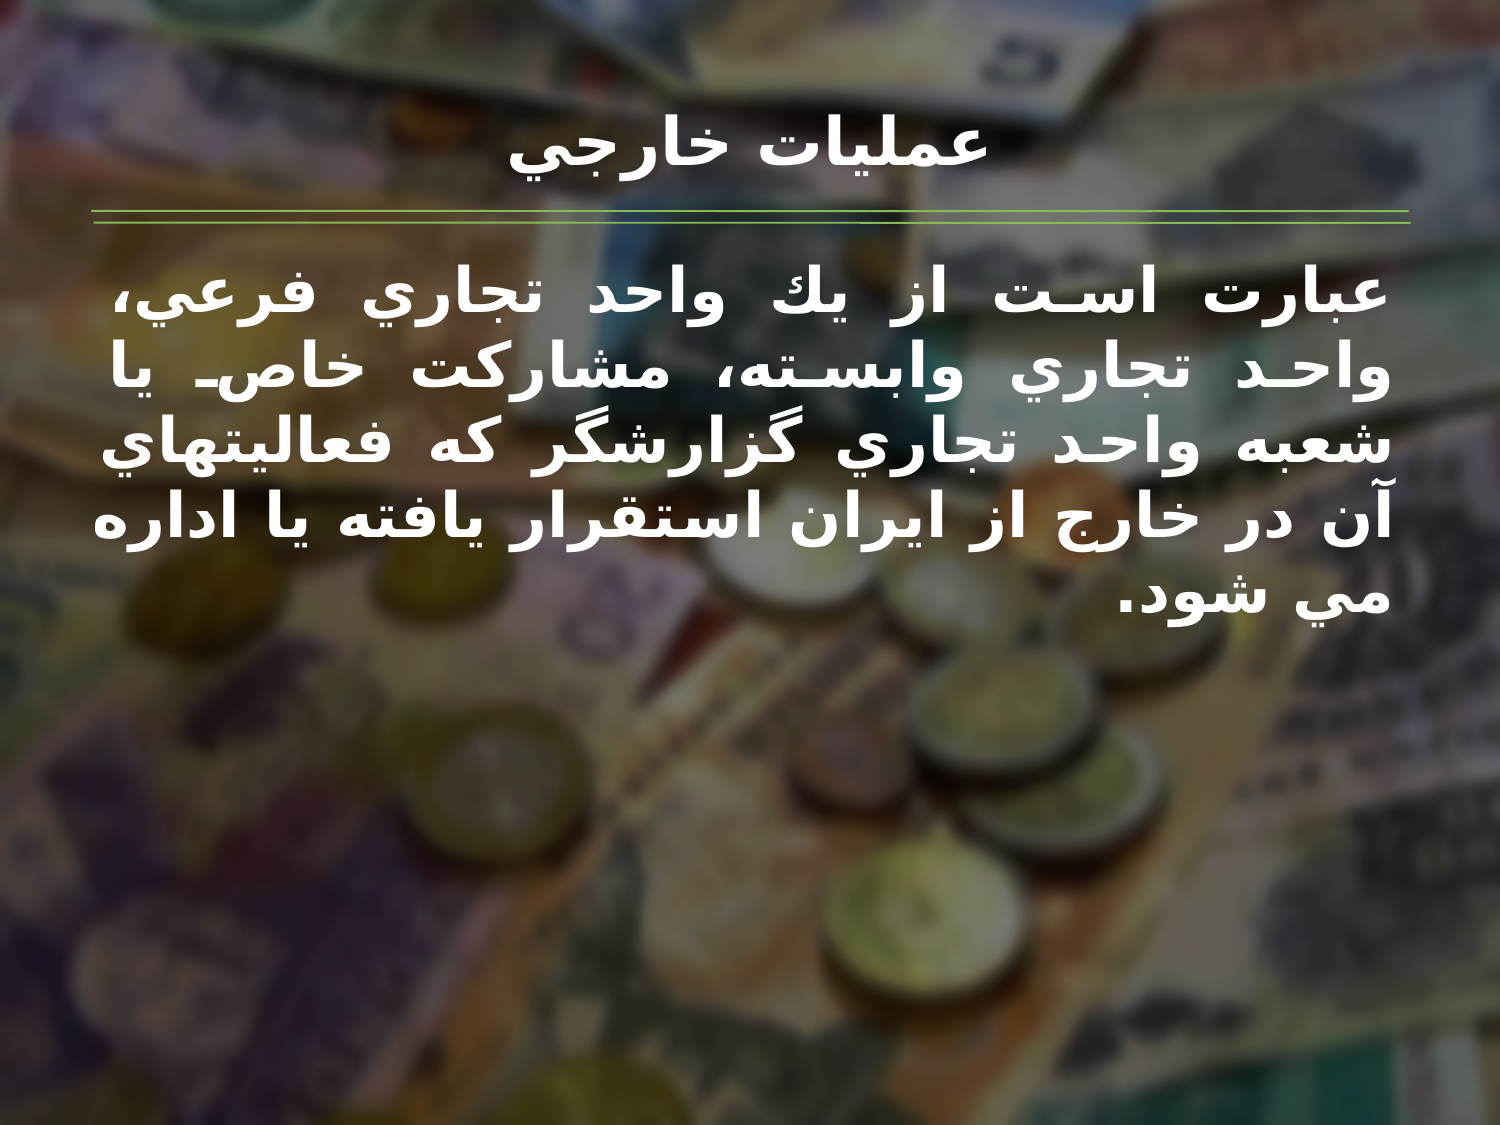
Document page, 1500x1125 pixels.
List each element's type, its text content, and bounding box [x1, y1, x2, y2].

title عمليات‌ خارجي [75, 45, 1425, 233]
picture [0, 0, 1500, 1125]
list عبارت‌ است‌ از يك‌ واحد تجاري‌ فرعي‌، واحد تجاري‌ وابسته‌، مشاركت‌ خاص‌ يا شعبه‌ واحد تجاري‌ گزارشگر كه‌ فعاليتهاي‌ آن‌ در خارج‌ از ايران‌ استقرار يافته‌ يا اداره‌ مي‌ شود. [75, 242, 1425, 986]
